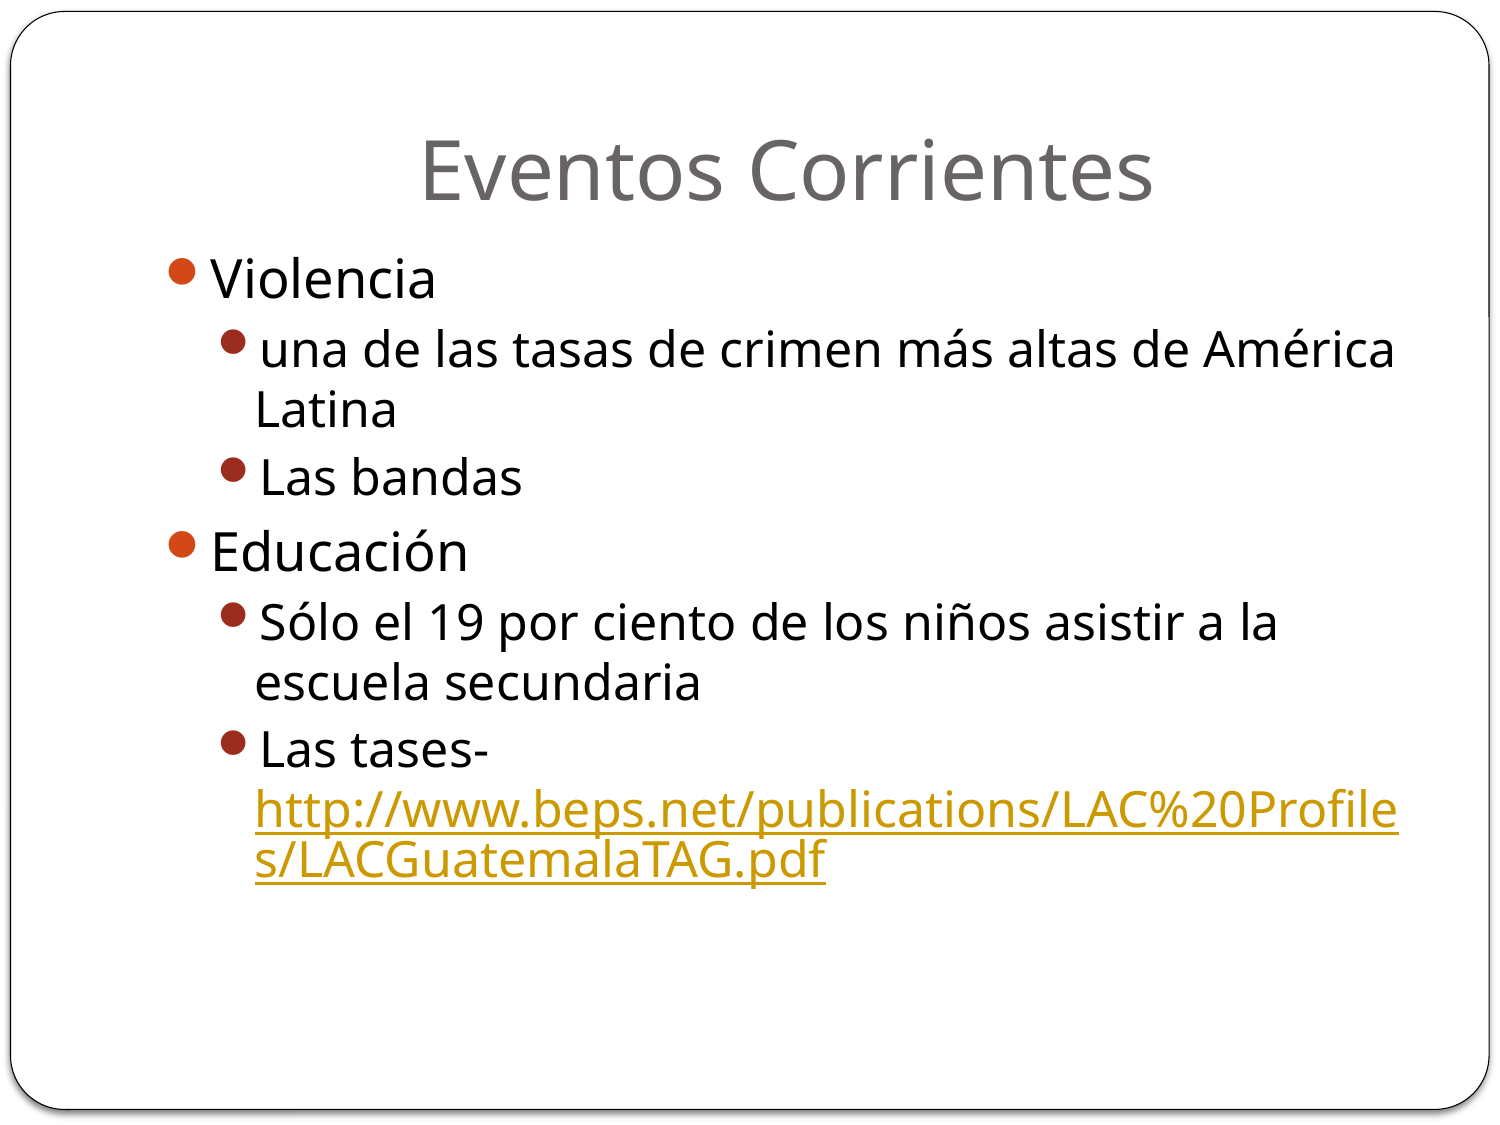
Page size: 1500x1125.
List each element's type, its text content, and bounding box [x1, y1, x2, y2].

list Violencia una de las tasas de crimen más altas de América Latina Las bandas Educación Sólo el 19 por ciento de los niños asistir a la escuela secundaria Las tases- http://www.beps.net/publications/LAC%20Profiles/LACGuatemalaTAG.pdf [150, 237, 1425, 988]
title Eventos Corrientes [150, 45, 1425, 233]
